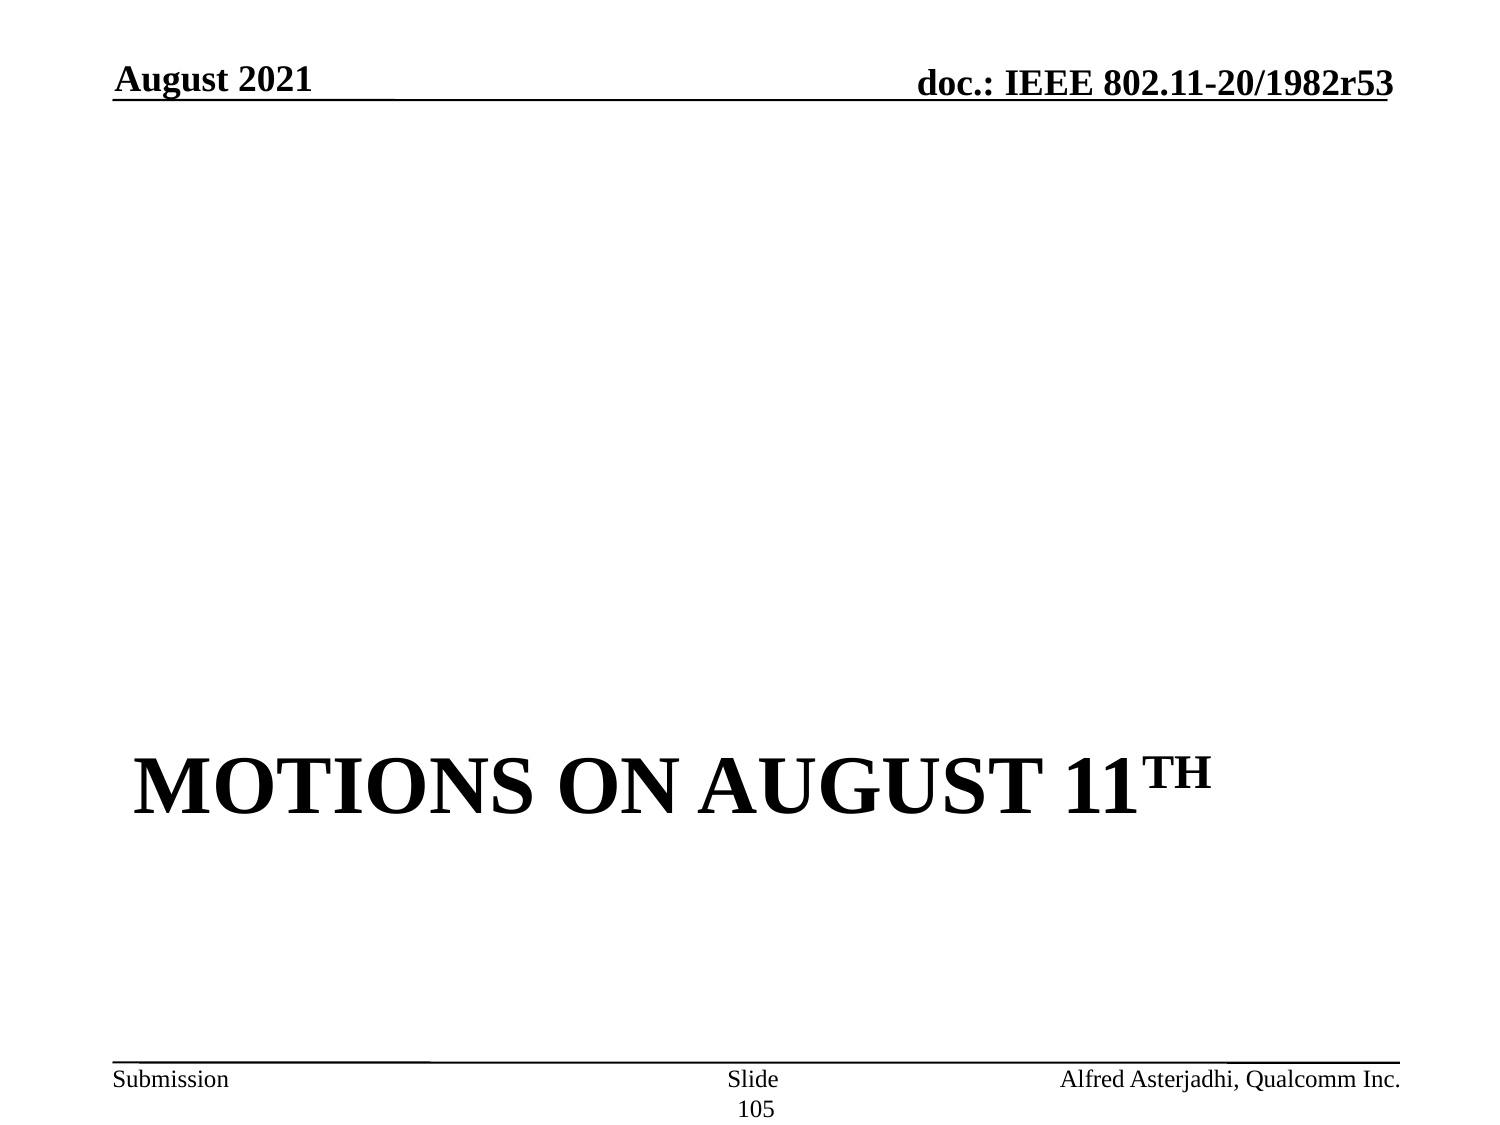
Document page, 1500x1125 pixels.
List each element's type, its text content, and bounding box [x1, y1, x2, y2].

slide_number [114, 54, 423, 100]
footer Alfred Asterjadhi, Qualcomm Inc. [878, 1061, 1402, 1093]
title Motions on August 11th [118, 722, 1394, 947]
slide_number Slide 105 [712, 1061, 800, 1123]
